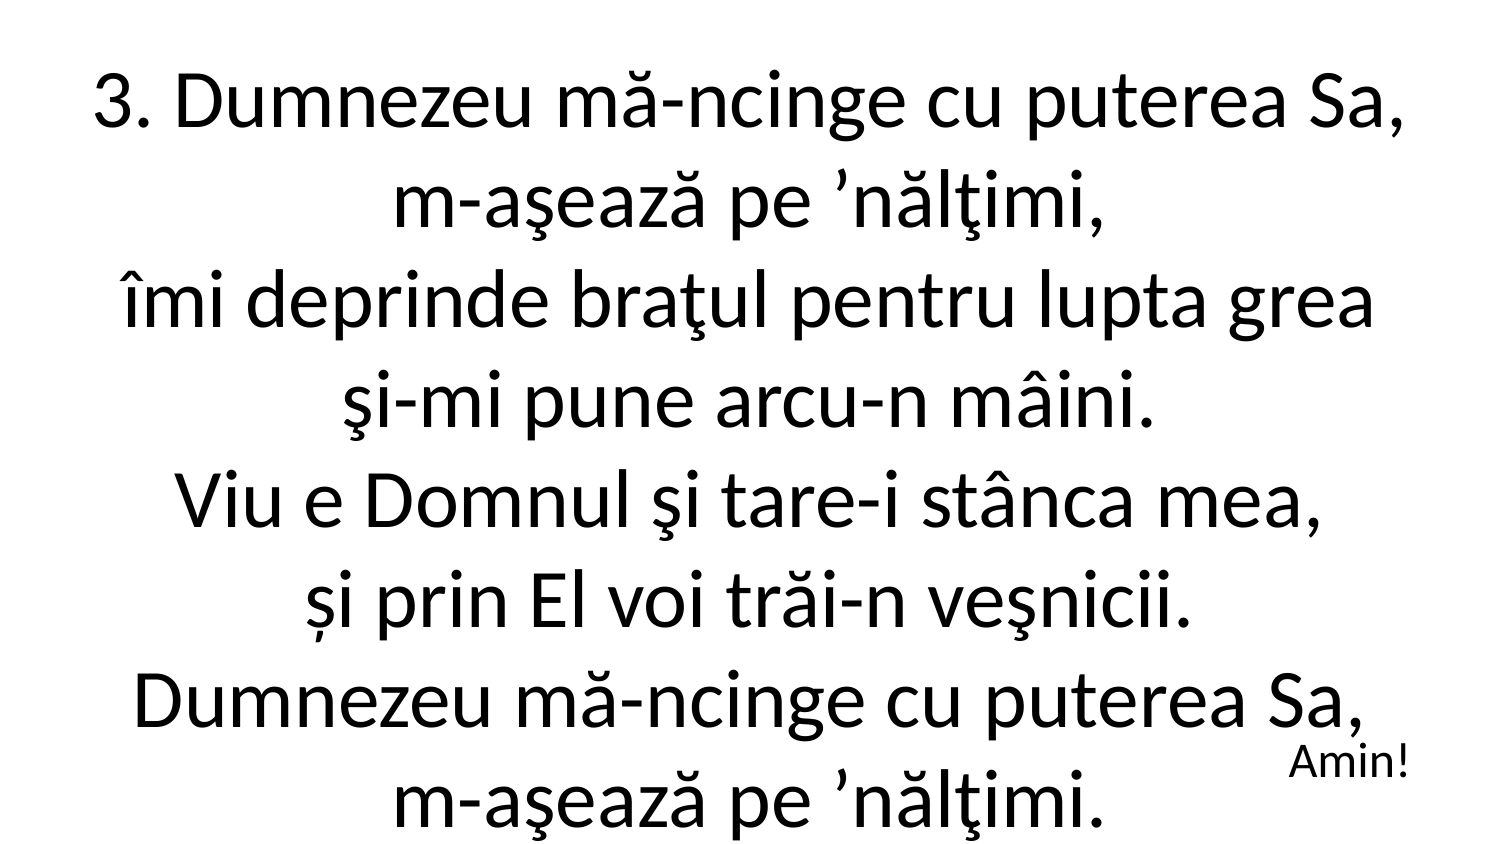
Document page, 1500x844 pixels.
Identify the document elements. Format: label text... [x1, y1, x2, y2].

text_box 3. Dumnezeu mă-ncinge cu puterea Sa, m-aşează pe ʼnălţimi, îmi deprinde braţul pentru lupta grea şi-mi pune arcu-n mâini. Viu e Domnul şi tare-i stânca mea, și prin El voi trăi-n veşnicii. Dumnezeu mă-ncinge cu puterea Sa, m-aşează pe ʼnălţimi. [77, 0, 1423, 844]
text_box Amin! [1273, 674, 1427, 795]
